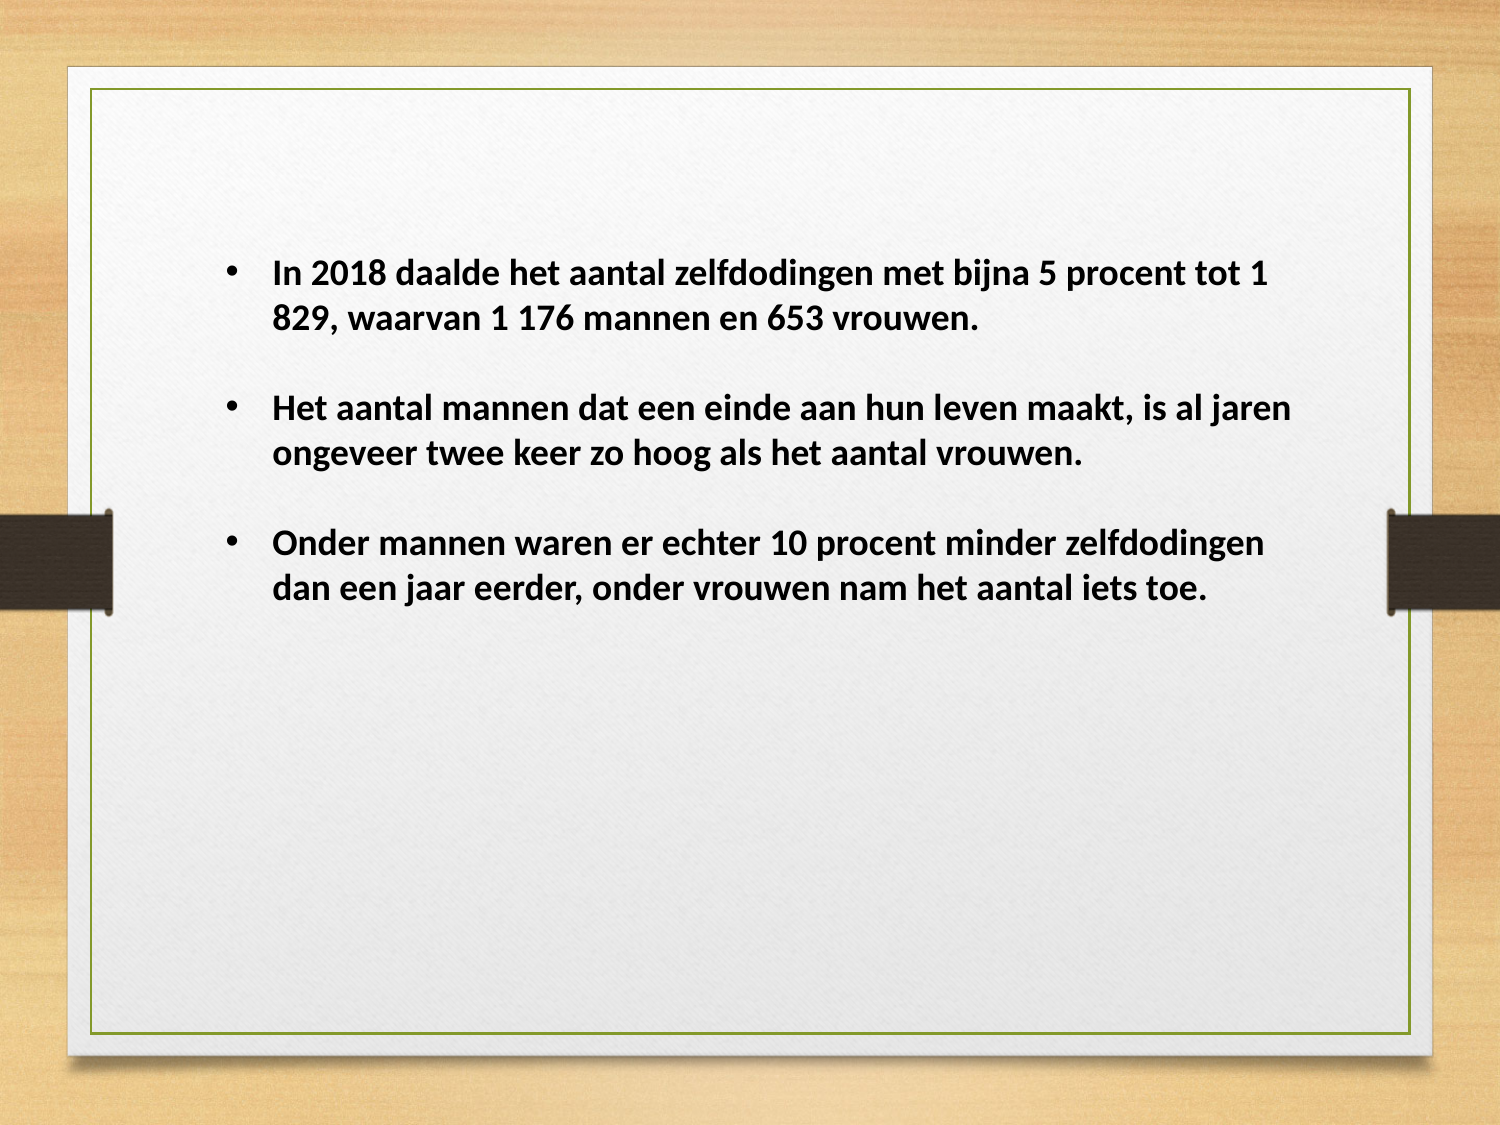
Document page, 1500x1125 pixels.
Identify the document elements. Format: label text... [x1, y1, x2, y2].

picture [0, 0, 1500, 1125]
text_box In 2018 daalde het aantal zelfdodingen met bijna 5 procent tot 1 829, waarvan 1 176 mannen en 653 vrouwen. Het aantal mannen dat een einde aan hun leven maakt, is al jaren ongeveer twee keer zo hoog als het aantal vrouwen. Onder mannen waren er echter 10 procent minder zelfdodingen dan een jaar eerder, onder vrouwen nam het aantal iets toe. [210, 240, 1318, 616]
